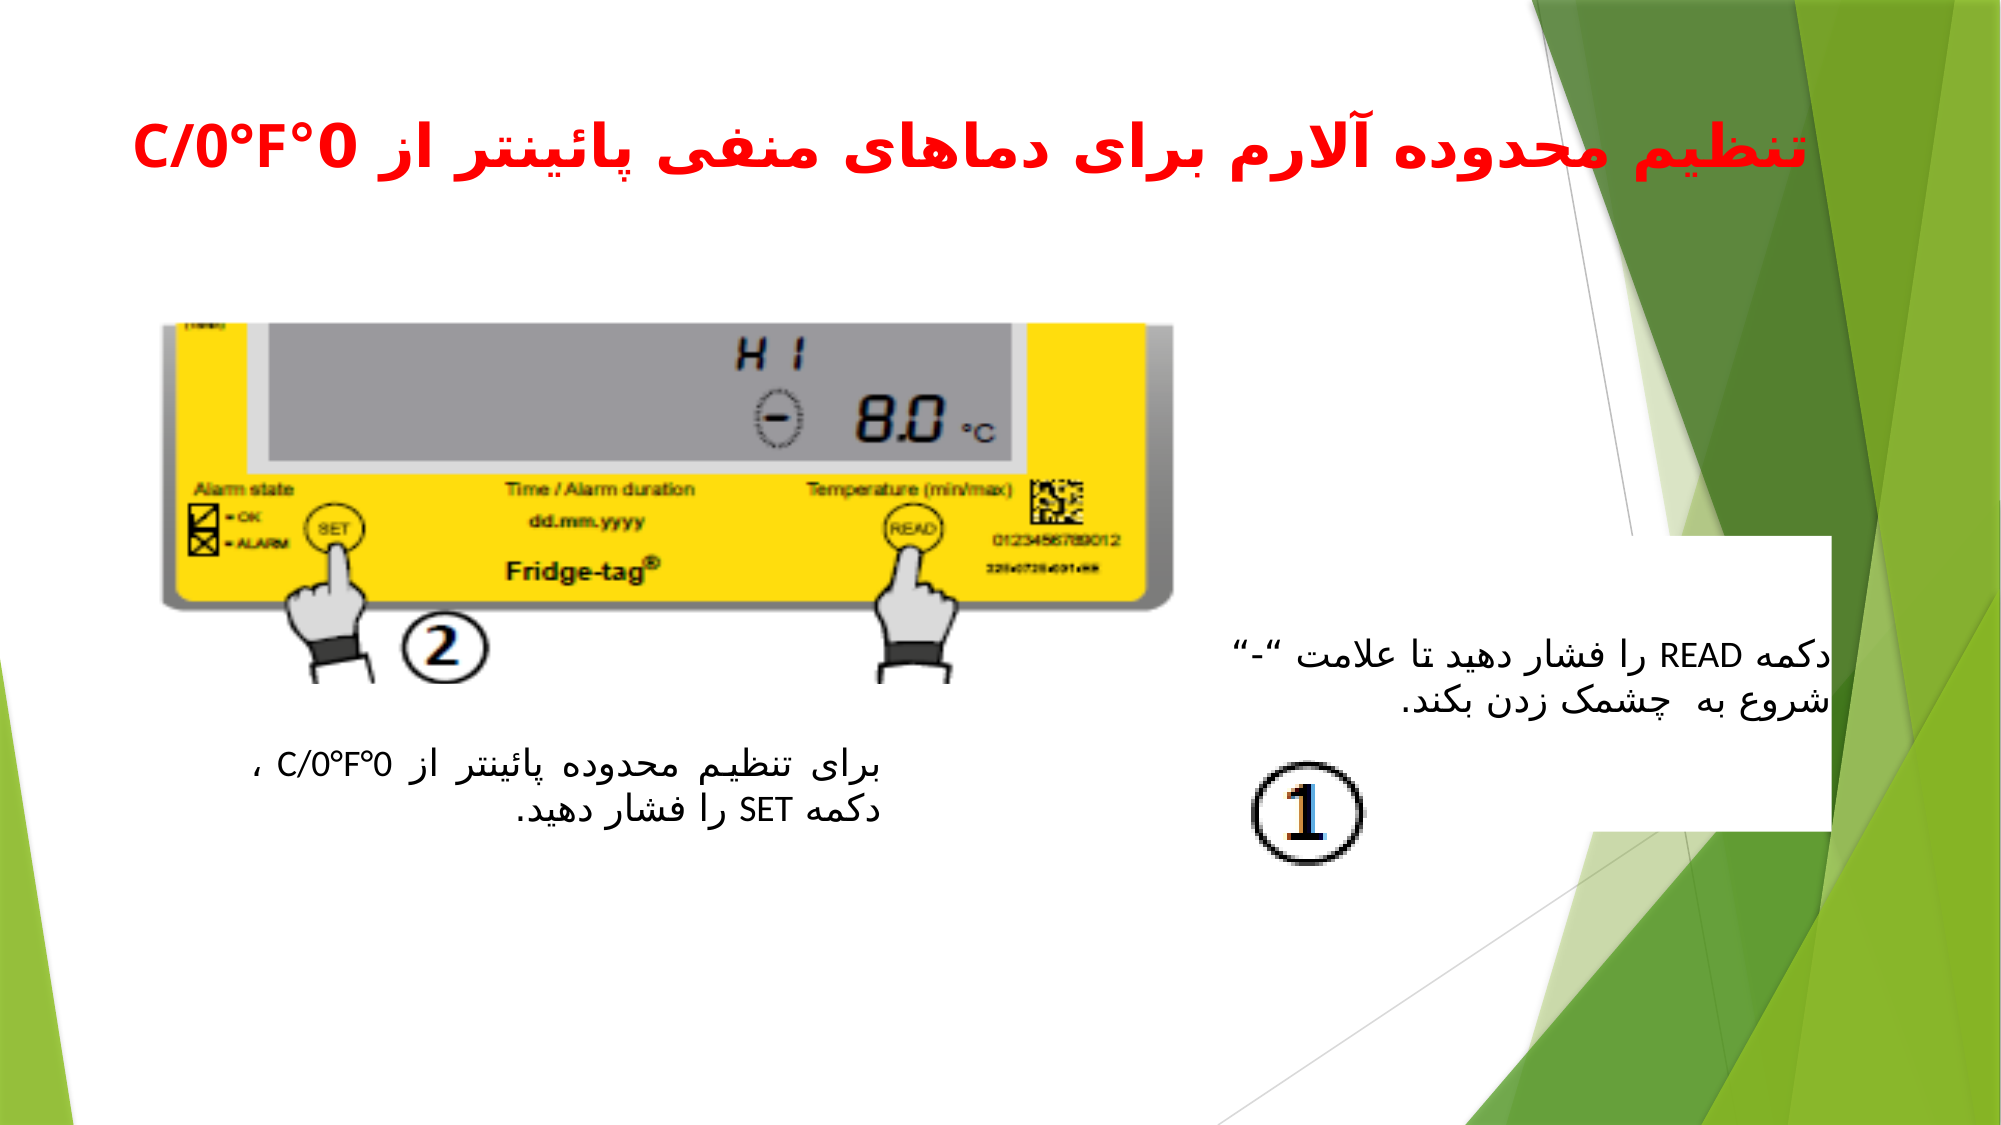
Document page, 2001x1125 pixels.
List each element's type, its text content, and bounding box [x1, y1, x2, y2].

title تنظیم محدوده آلارم برای دماهای منفی پائین­تر از 0°C/0°F [111, 99, 1832, 317]
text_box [157, 316, 1833, 882]
